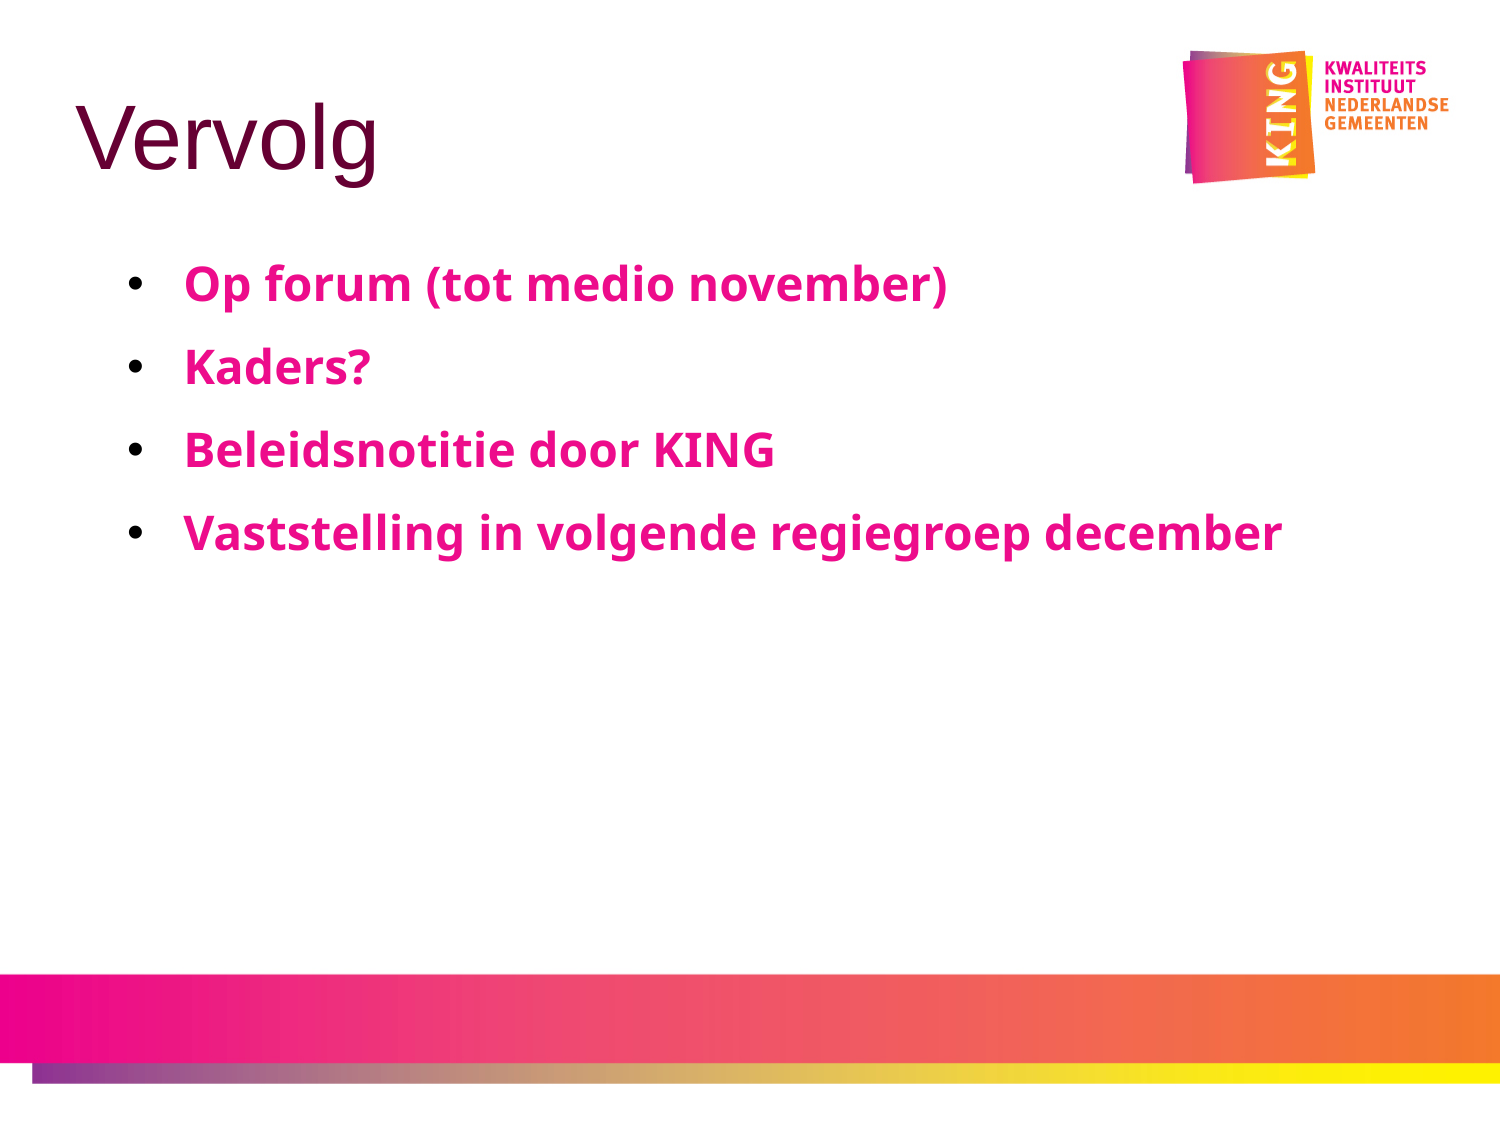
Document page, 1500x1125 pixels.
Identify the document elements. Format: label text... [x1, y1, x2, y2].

picture [0, 0, 1500, 1125]
title Vervolg [74, 44, 1425, 233]
list Op forum (tot medio november) Kaders? Beleidsnotitie door KING Vaststelling in volgende regiegroep december [111, 245, 1500, 989]
